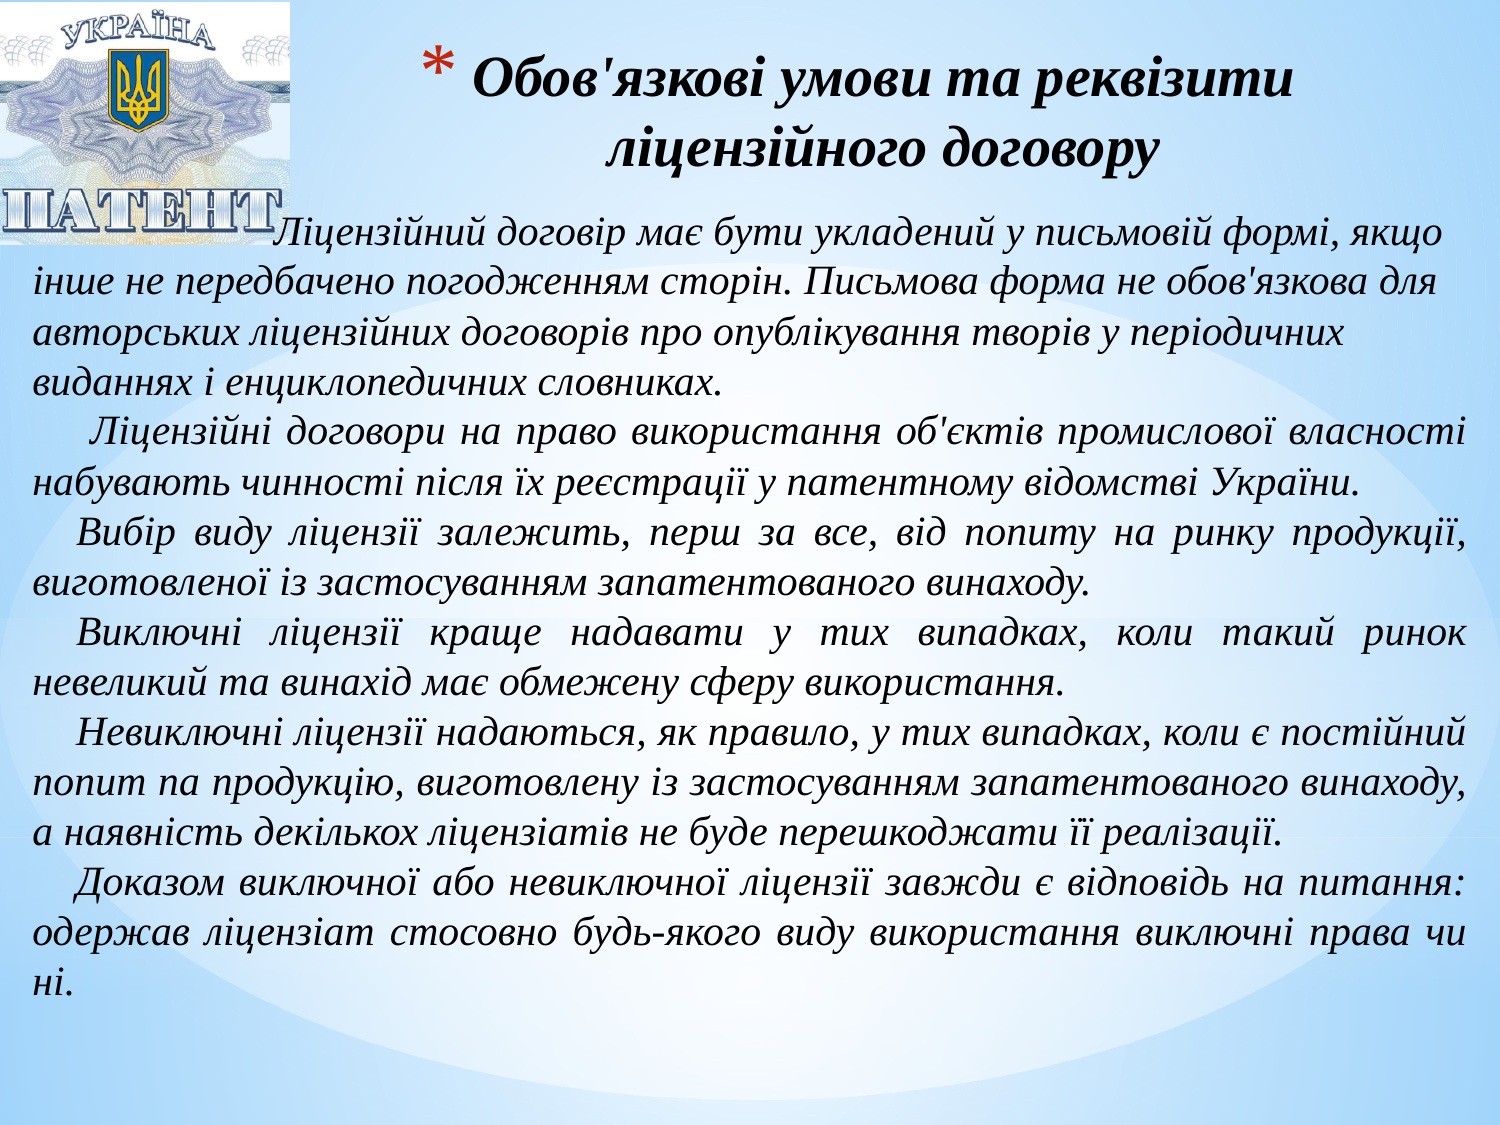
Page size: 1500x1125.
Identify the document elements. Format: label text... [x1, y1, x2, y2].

text_box Ліцензійний договір має бути укладений у письмовій формі, якщо інше не передбачено погодженням сторін. Письмова форма не обов'язкова для авторських ліцензійних договорів про опублікування творів у періодичних виданнях і енциклопедичних словниках. Ліцензійні договори на право використання об'єктів промислової власності набувають чинності після їх реєстрації у патентному відомстві України. Вибір виду ліцензії залежить, перш за все, від попиту на ринку продукції, виготовленої із застосуванням запатентованого винаходу. Виключні ліцензії краще надавати у тих випадках, коли такий ринок невеликий та винахід має обмежену сферу використання. Невиключні ліцензії надаються, як правило, у тих випадках, коли є постійний попит па продукцію, виготовлену із застосуванням запатентованого винаходу, а наявність декількох ліцензіатів не буде перешкоджати її реалізації. Доказом виключної або невиключної ліцензії завжди є відповідь на питання: одержав ліцензіат стосовно будь-якого виду використання виключні права чи ні. [17, 195, 1483, 1011]
picture [0, 2, 290, 245]
title Обов'язкові умови та реквізити ліцензійного договору [295, 30, 1427, 209]
